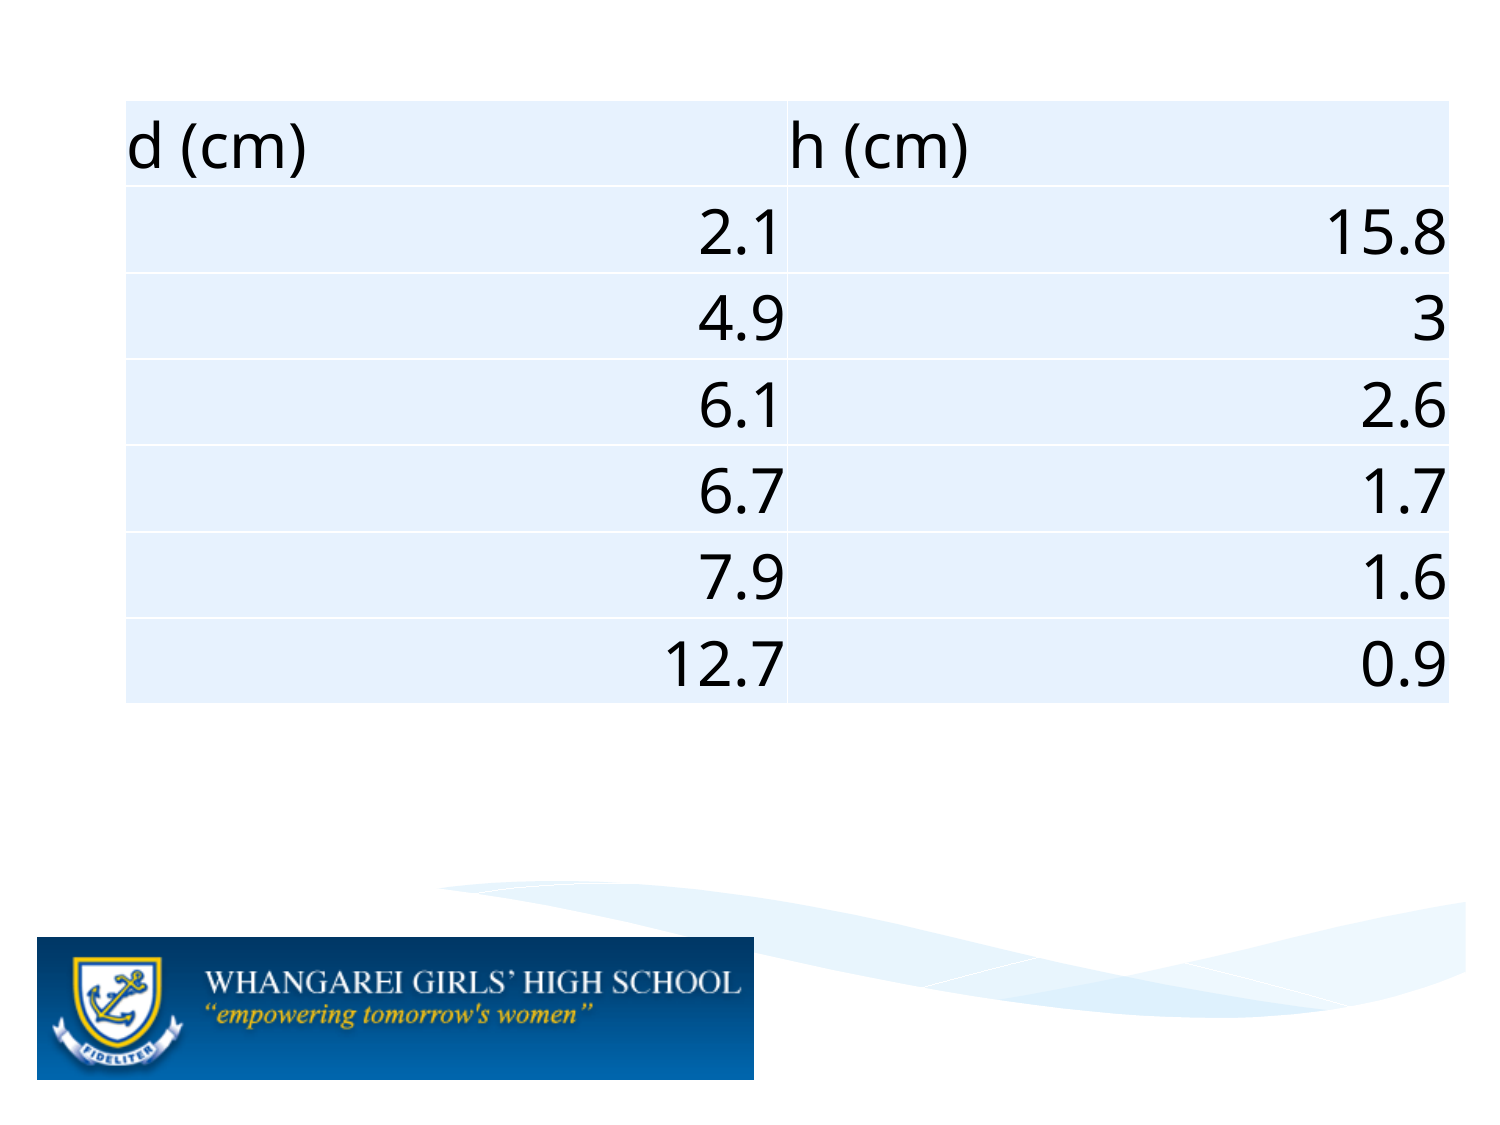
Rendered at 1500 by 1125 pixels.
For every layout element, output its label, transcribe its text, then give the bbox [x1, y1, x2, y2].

table_cell 15.8 [788, 187, 1449, 272]
table_cell 12.7 [126, 619, 787, 703]
picture [37, 937, 754, 1080]
table_cell 1.6 [788, 533, 1449, 617]
table_cell 7.9 [126, 533, 787, 617]
table_cell 4.9 [126, 274, 787, 358]
table_cell 2.1 [126, 187, 787, 272]
table_cell 6.7 [126, 446, 787, 531]
table_cell 6.1 [126, 360, 787, 444]
table_header d (cm) [126, 101, 787, 185]
table_cell 1.7 [788, 446, 1449, 531]
table_header h (cm) [788, 101, 1449, 185]
table_cell 3 [788, 274, 1449, 358]
table_cell 2.6 [788, 360, 1449, 444]
table_cell 0.9 [788, 619, 1449, 703]
